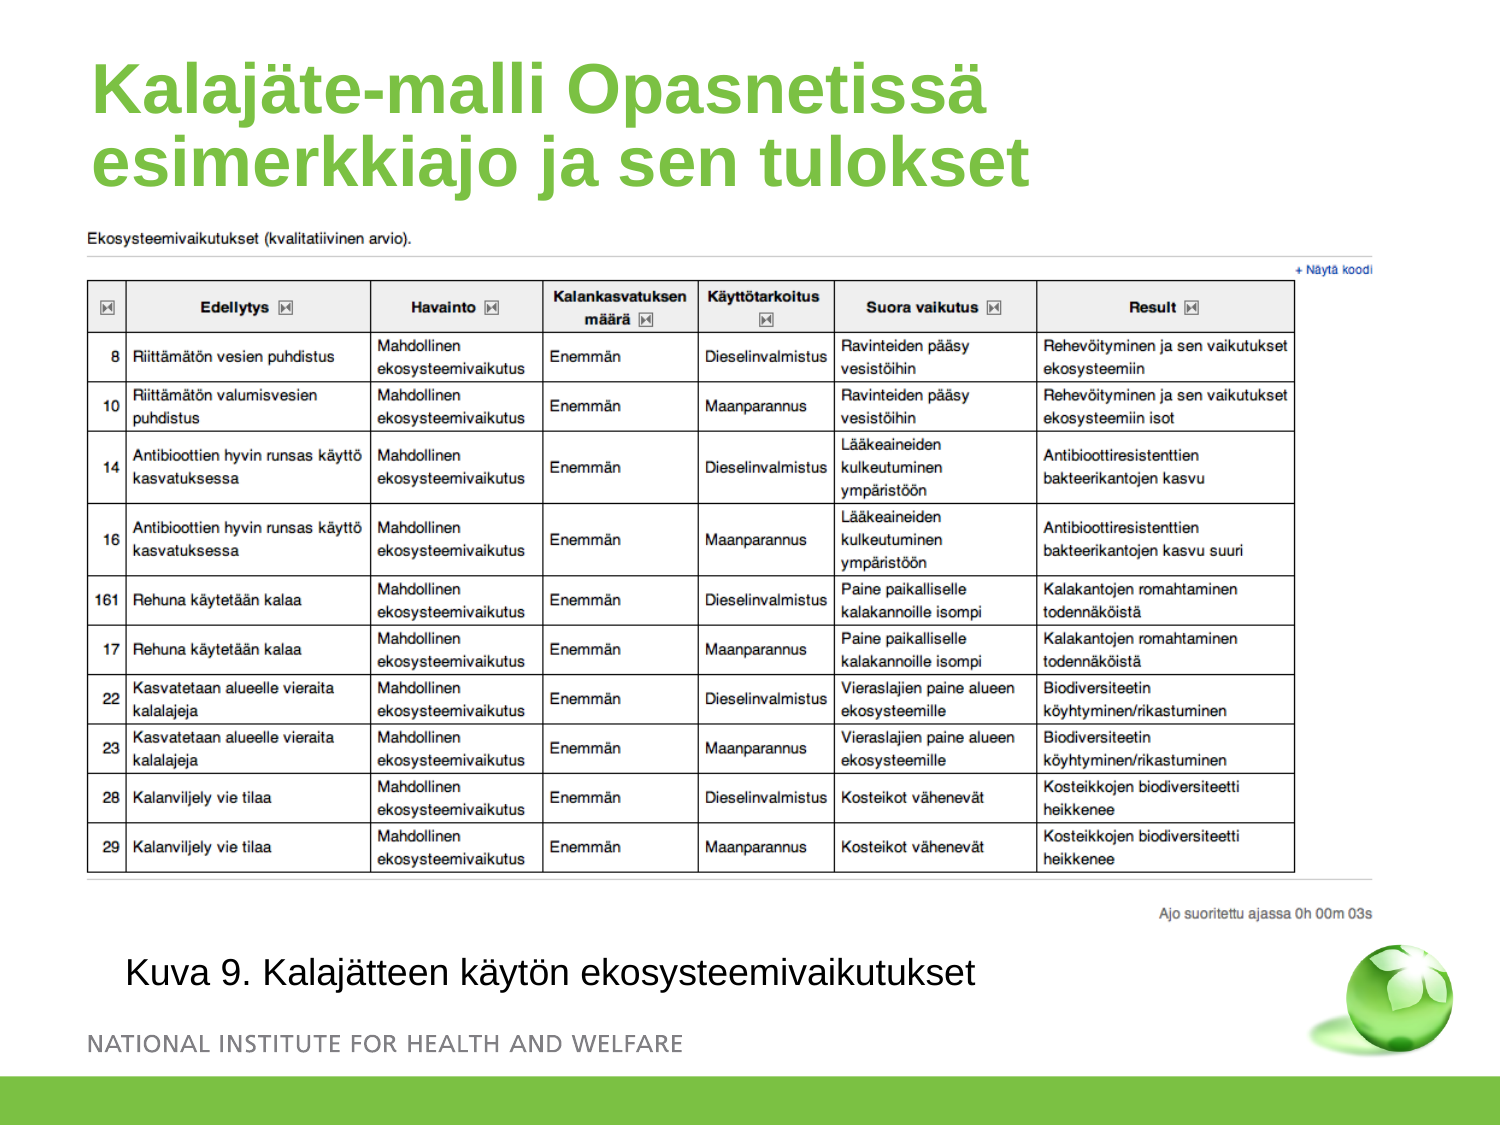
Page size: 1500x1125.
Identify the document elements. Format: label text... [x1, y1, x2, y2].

title Kalajäte-malli Opasnetissä esimerkkiajo ja sen tulokset [76, 42, 1424, 209]
picture [1294, 928, 1471, 1071]
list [74, 231, 1388, 934]
text_box Kuva 9. Kalajätteen käytön ekosysteemivaikutukset [110, 943, 992, 1001]
